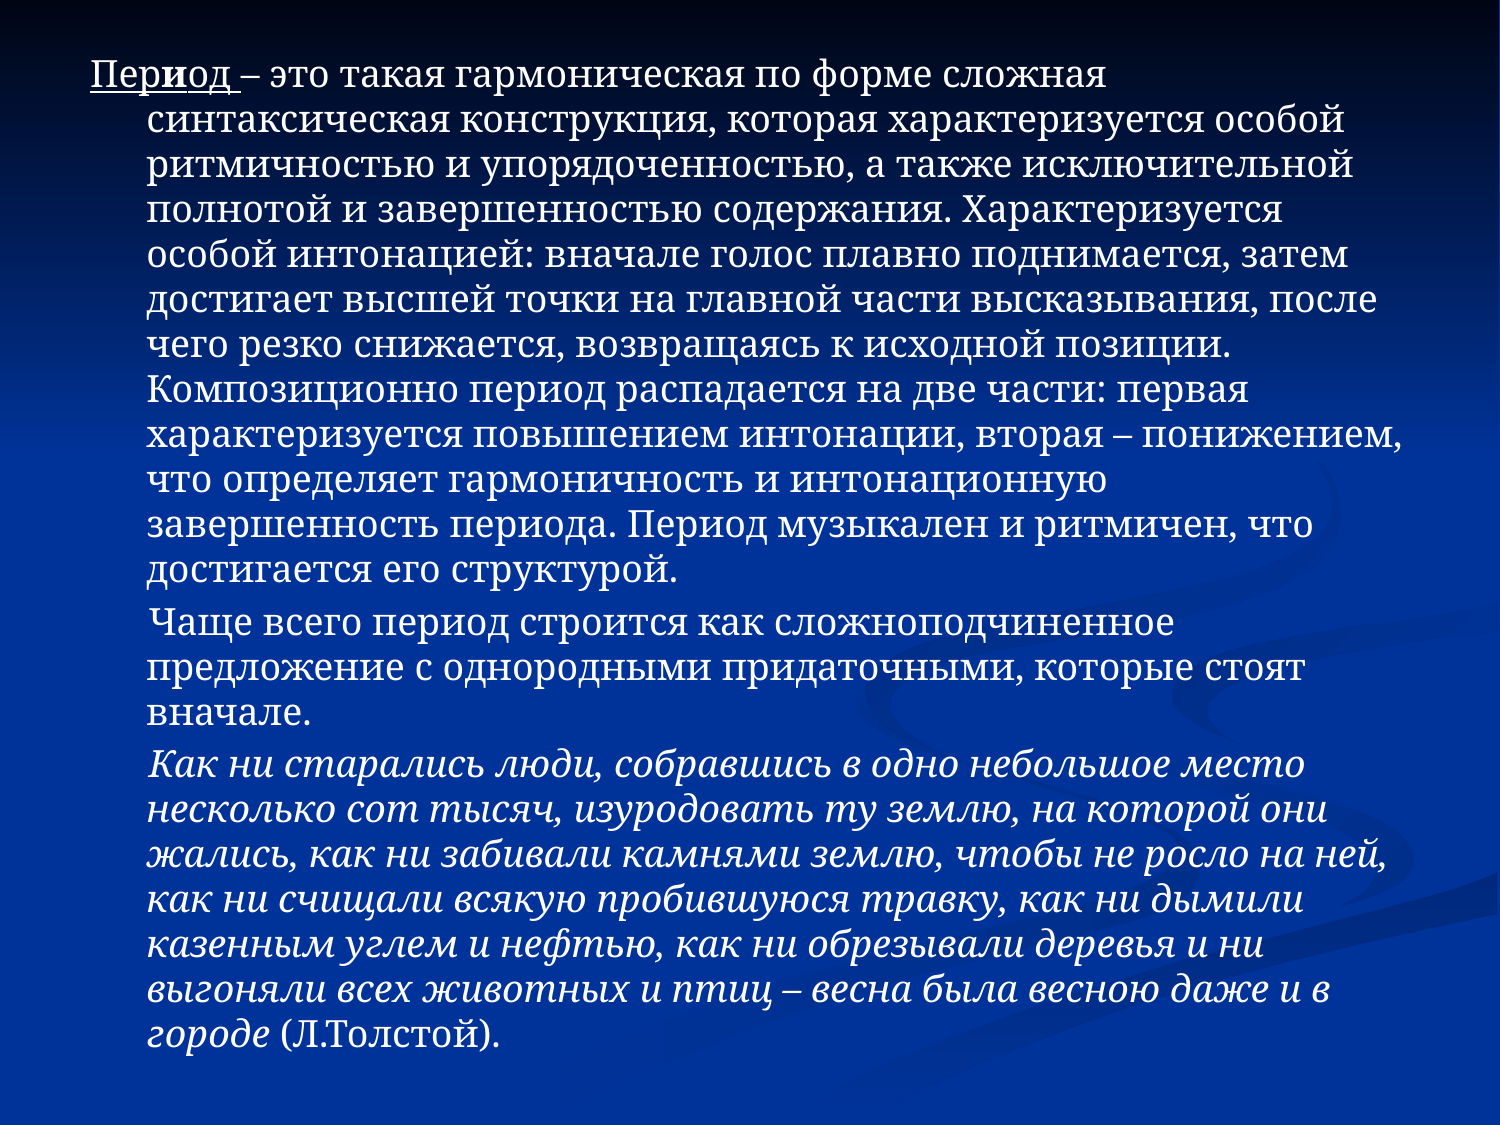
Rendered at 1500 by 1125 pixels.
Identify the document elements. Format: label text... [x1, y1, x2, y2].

list Период – это такая гармоническая по форме сложная синтаксическая конструкция, которая характеризуется особой ритмичностью и упорядоченностью, а также исключительной полнотой и завершенностью содержания. Характеризуется особой интонацией: вначале голос плавно поднимается, затем достигает высшей точки на главной части высказывания, после чего резко снижается, возвращаясь к исходной позиции. Композиционно период распадается на две части: первая характеризуется повышением интонации, вторая – понижением, что определяет гармоничность и интонационную завершенность периода. Период музыкален и ритмичен, что достигается его структурой. Чаще всего период строится как сложноподчиненное предложение с однородными придаточными, которые стоят вначале. Как ни старались люди, собравшись в одно небольшое место несколько сот тысяч, изуродовать ту землю, на которой они жались, как ни забивали камнями землю, чтобы не росло на ней, как ни счищали всякую пробившуюся травку, как ни дымили казенным углем и нефтью, как ни обрезывали деревья и ни выгоняли всех животных и птиц – весна была весною даже и в городе (Л.Толстой). [74, 42, 1426, 1059]
